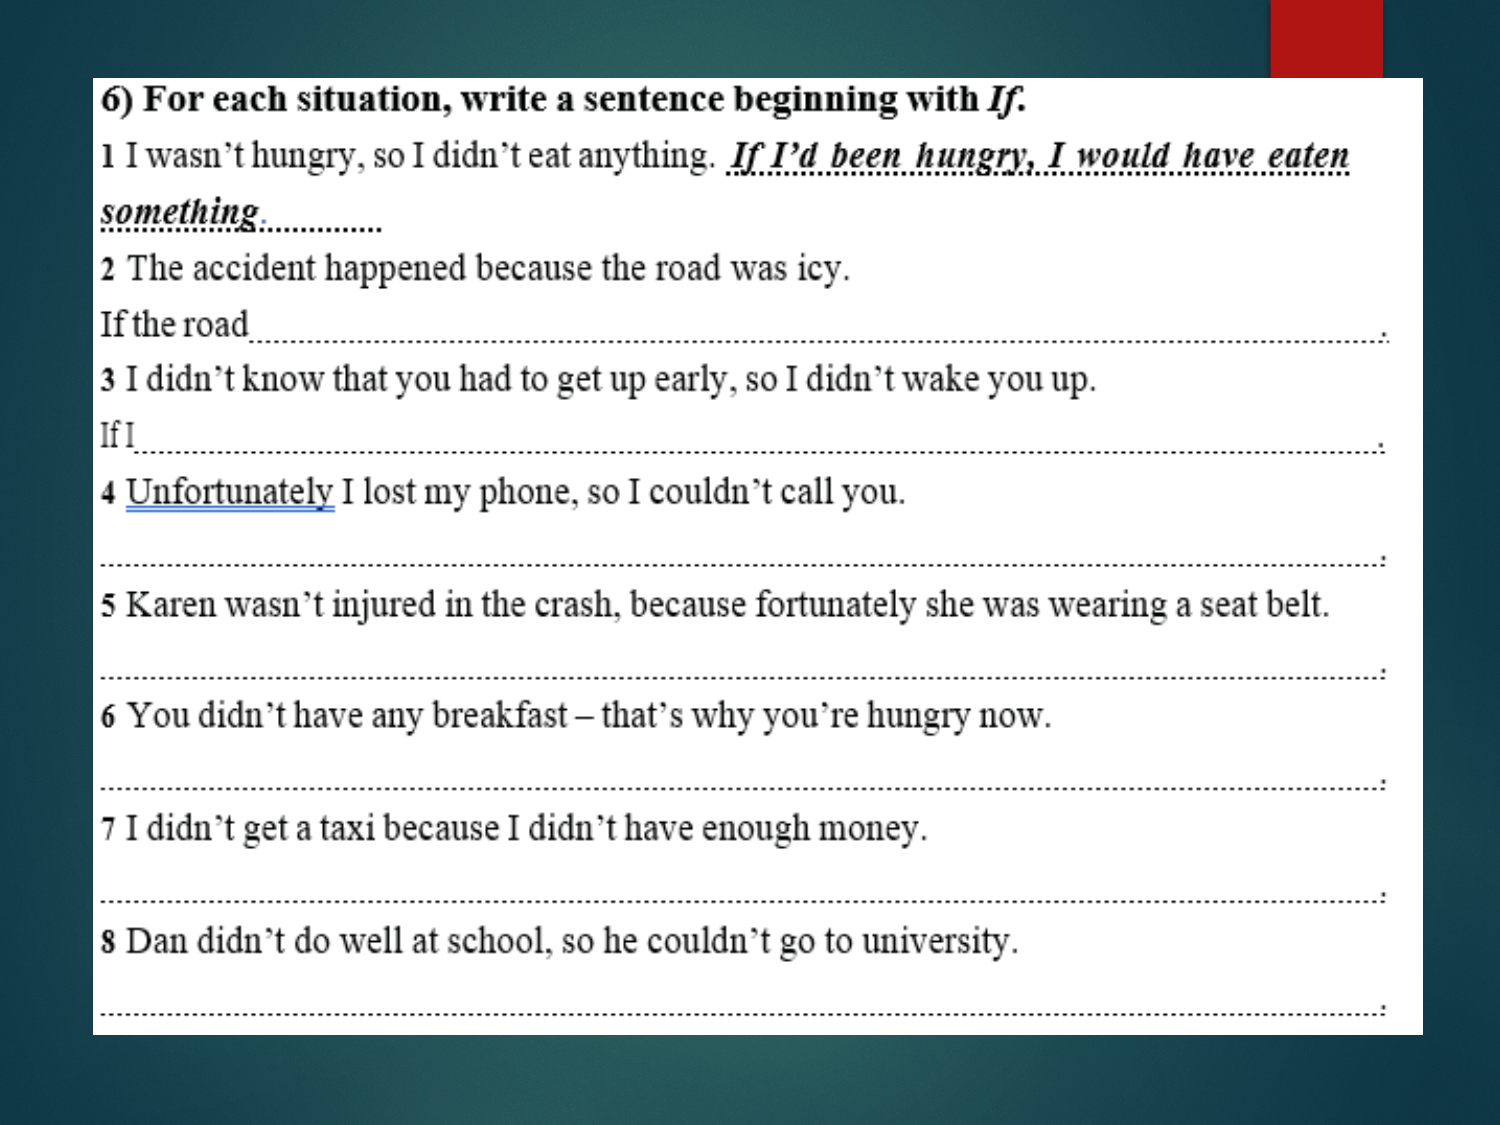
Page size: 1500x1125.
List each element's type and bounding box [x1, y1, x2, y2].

picture [93, 77, 1423, 1036]
